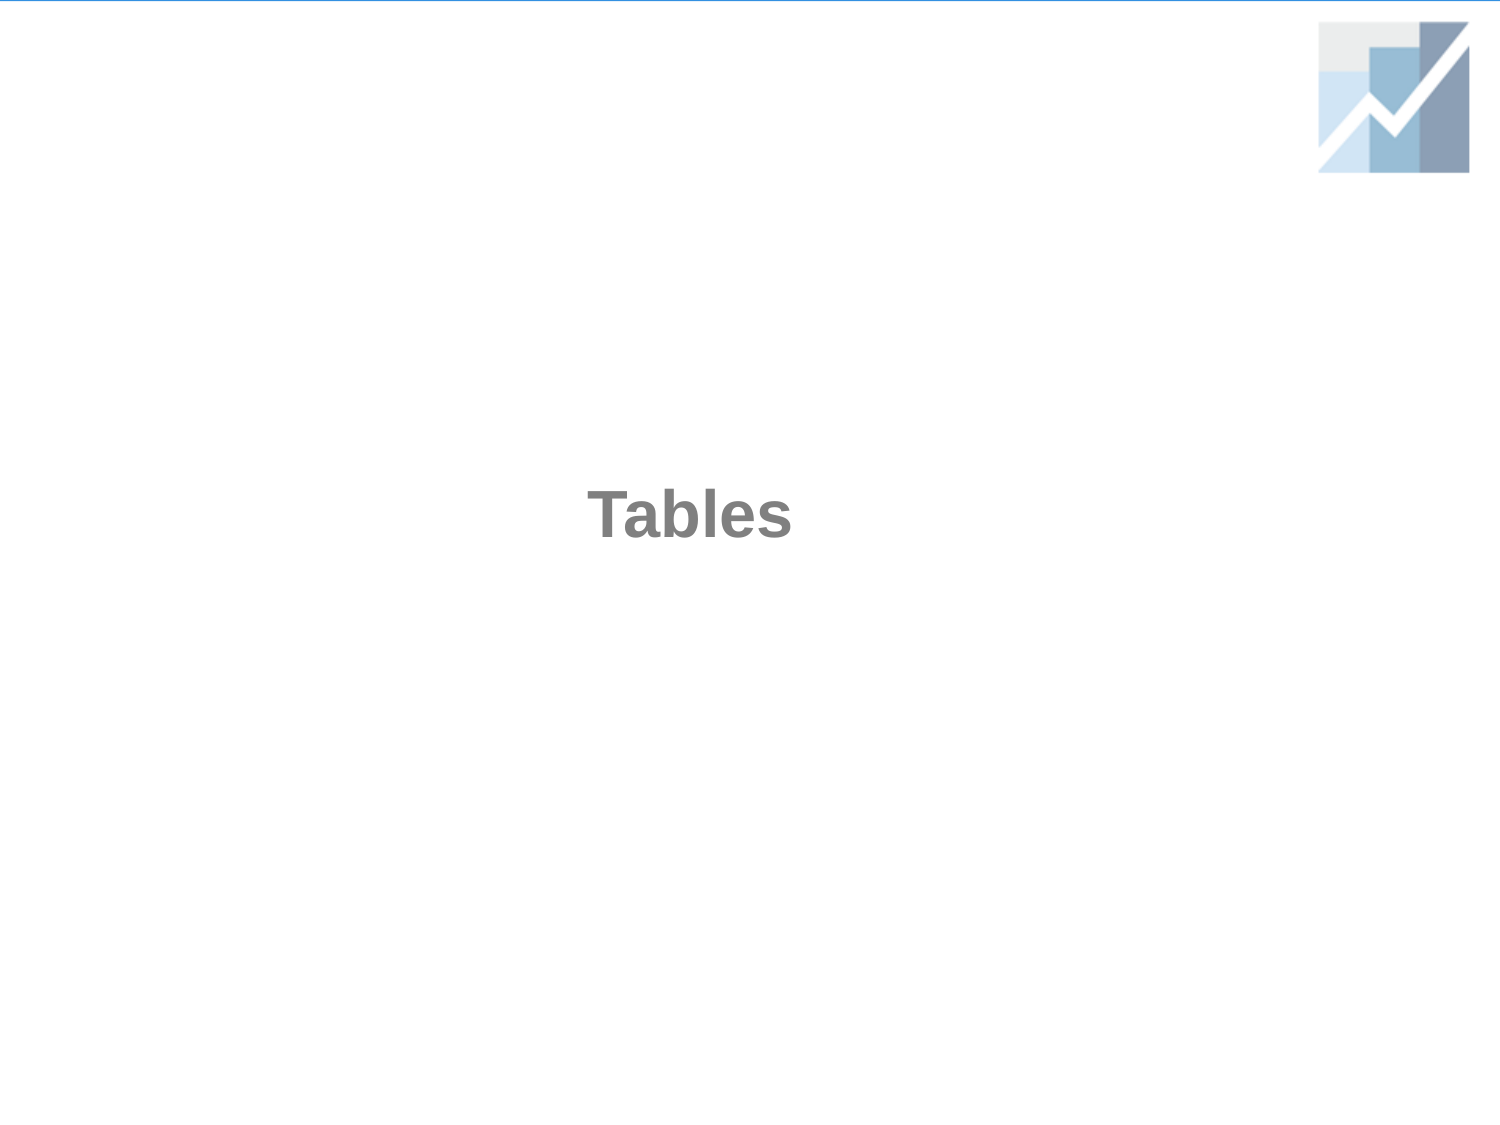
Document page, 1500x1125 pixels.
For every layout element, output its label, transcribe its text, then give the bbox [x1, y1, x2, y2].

subtitle Tables [63, 463, 1318, 727]
picture [1300, 11, 1479, 181]
